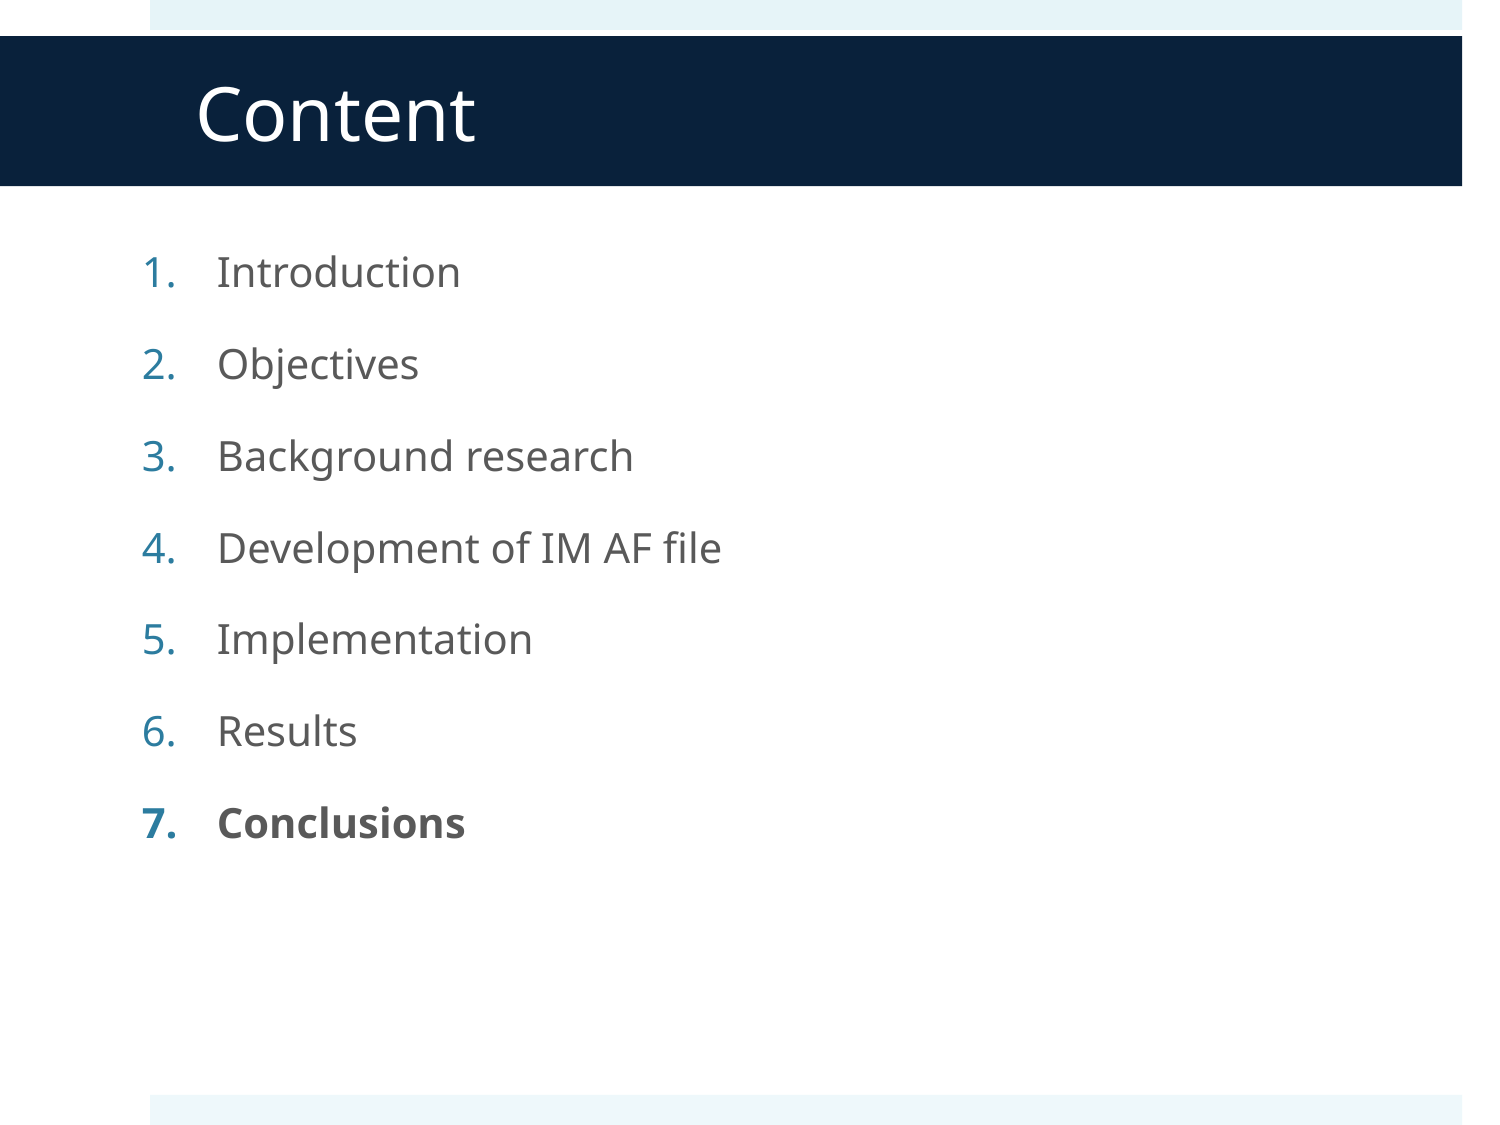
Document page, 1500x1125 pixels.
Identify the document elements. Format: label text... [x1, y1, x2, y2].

title Content [0, 36, 1463, 187]
list Introduction Objectives Background research Development of IM AF file Implementation Results Conclusions [126, 238, 1407, 972]
